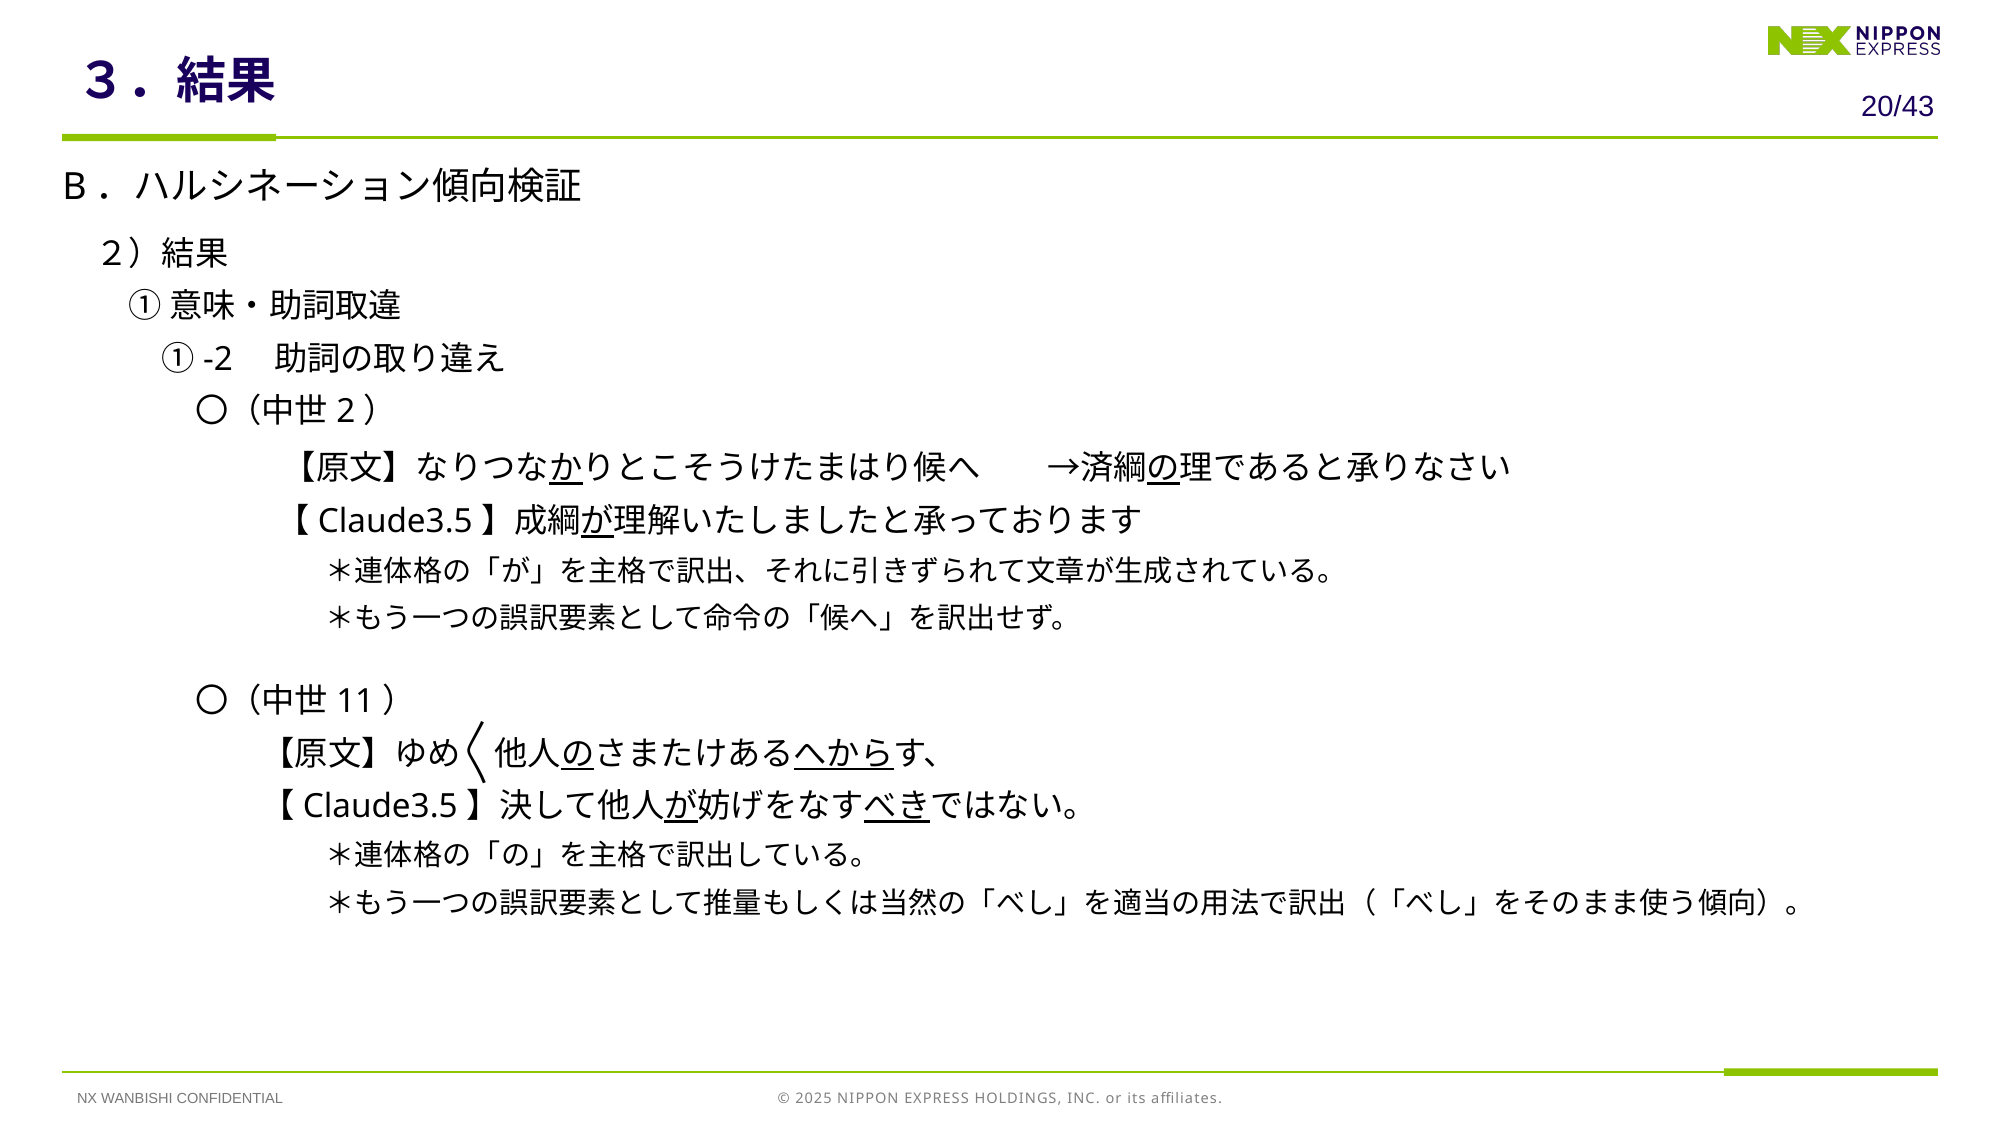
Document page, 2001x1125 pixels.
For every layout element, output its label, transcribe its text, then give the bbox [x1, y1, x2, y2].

slide_number 19/43 [1848, 87, 1935, 123]
title ３．結果 [62, 41, 1742, 103]
list B．ハルシネーション傾向検証 ２）結果 ① 意味・助詞取違 ①-2 助詞の取り違え 〇（中世2） 【原文】なりつなかりとこそうけたまはり候へ →済綱の理であると承りなさい 【Claude3.5】成綱が理解いたしましたと承っております ＊連体格の「が」を主格で訳出、それに引きずられて文章が生成されている。 ＊もう一つの誤訳要素として命令の「候へ」を訳出せず。 〇（中世11） 【原文】ゆめ〳〵他人のさまたけあるへからす、 【Claude3.5】決して他人が妨げをなすべきではない。 ＊連体格の「の」を主格で訳出している。 ＊もう一つの誤訳要素として推量もしくは当然の「べし」を適当の用法で訳出（「べし」をそのまま使う傾向）。 [62, 162, 1939, 963]
footer NX WANBISHI CONFIDENTIAL [62, 1086, 738, 1110]
picture [1768, 26, 1940, 55]
